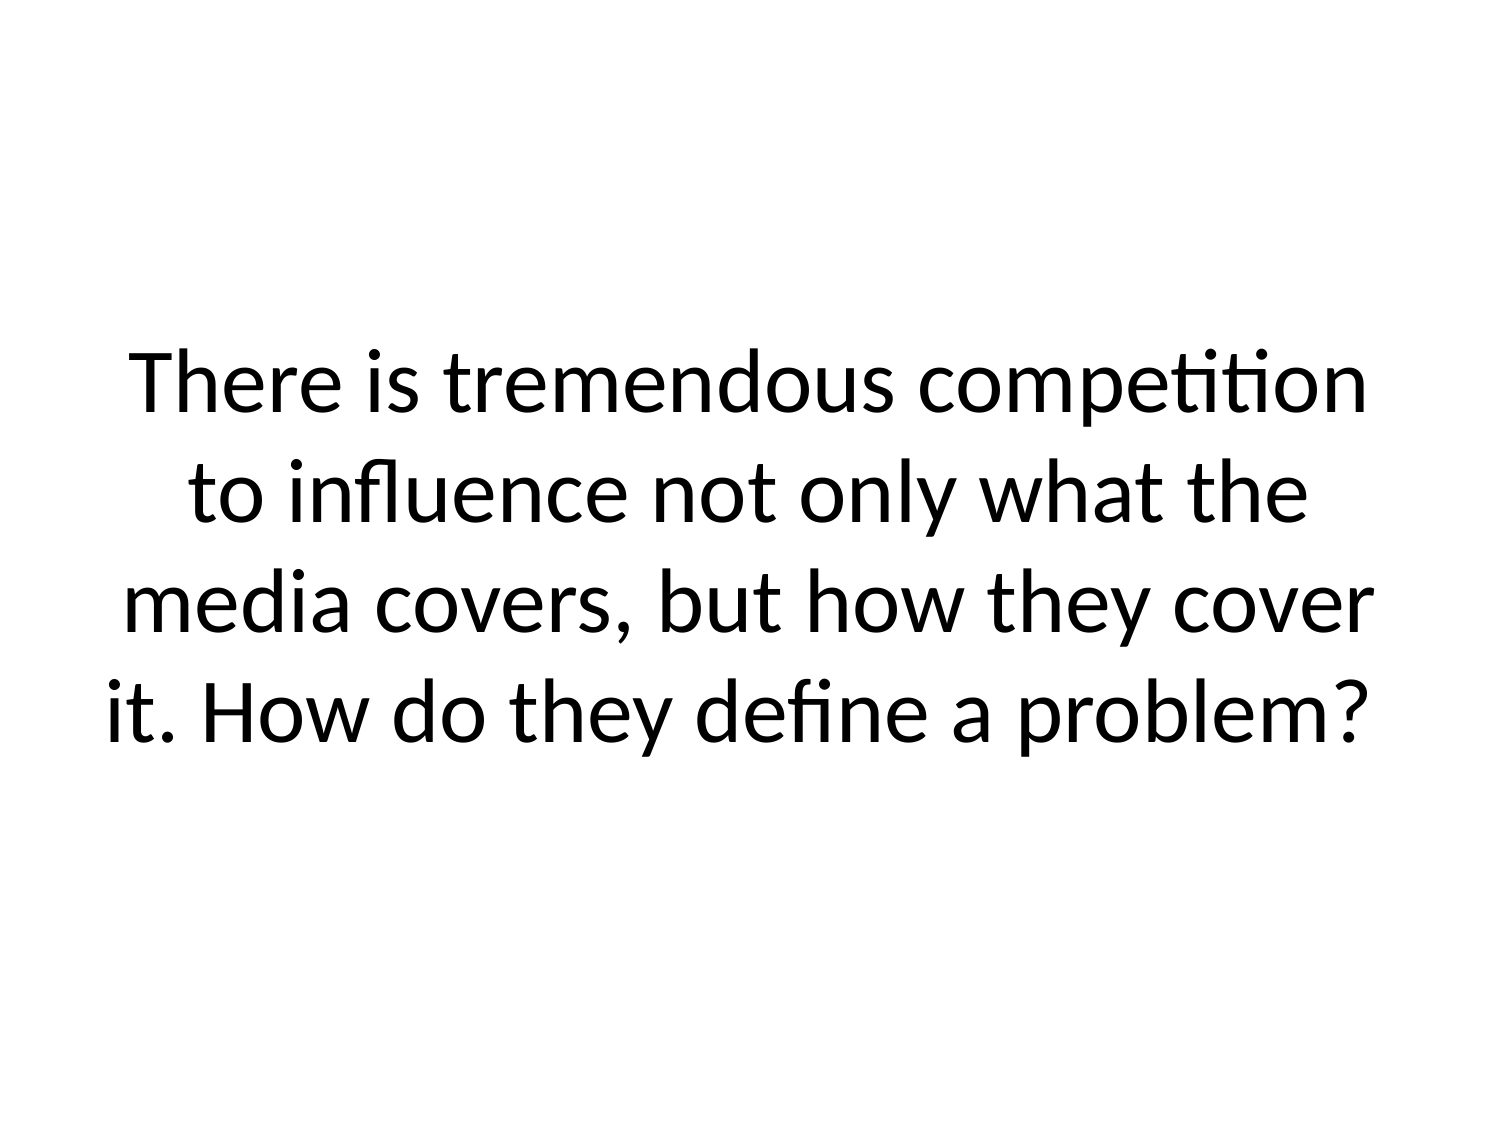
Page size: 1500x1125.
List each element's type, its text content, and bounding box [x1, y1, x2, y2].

title There is tremendous competition to influence not only what the media covers, but how they cover it. How do they define a problem? [75, 45, 1425, 1038]
